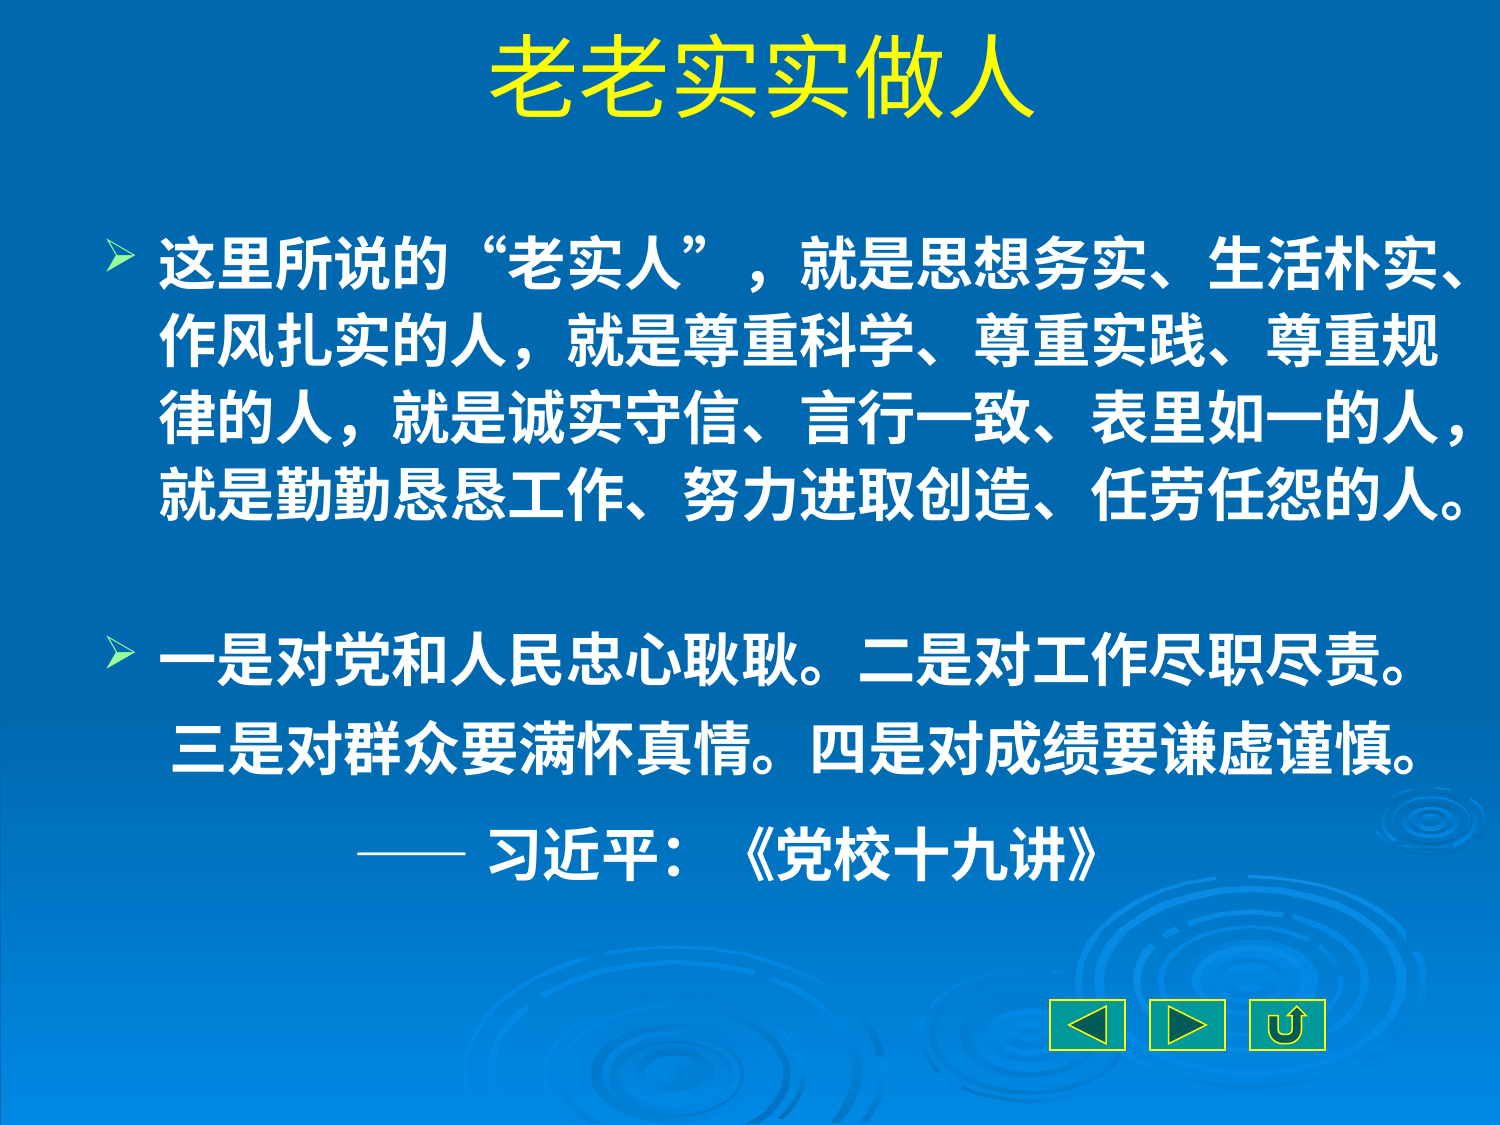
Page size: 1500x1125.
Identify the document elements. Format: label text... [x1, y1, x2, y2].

list 这里所说的“老实人”，就是思想务实、生活朴实、作风扎实的人，就是尊重科学、尊重实践、尊重规律的人，就是诚实守信、言行一致、表里如一的人，就是勤勤恳恳工作、努力进取创造、任劳任怨的人。 一是对党和人民忠心耿耿。二是对工作尽职尽责。 三是对群众要满怀真情。四是对成绩要谦虚谨慎。 ——习近平：《党校十九讲》 [87, 212, 1500, 951]
text_box [1149, 999, 1225, 1051]
text_box [1249, 999, 1325, 1051]
title 老老实实做人 [87, 0, 1438, 151]
text_box [1049, 999, 1125, 1051]
